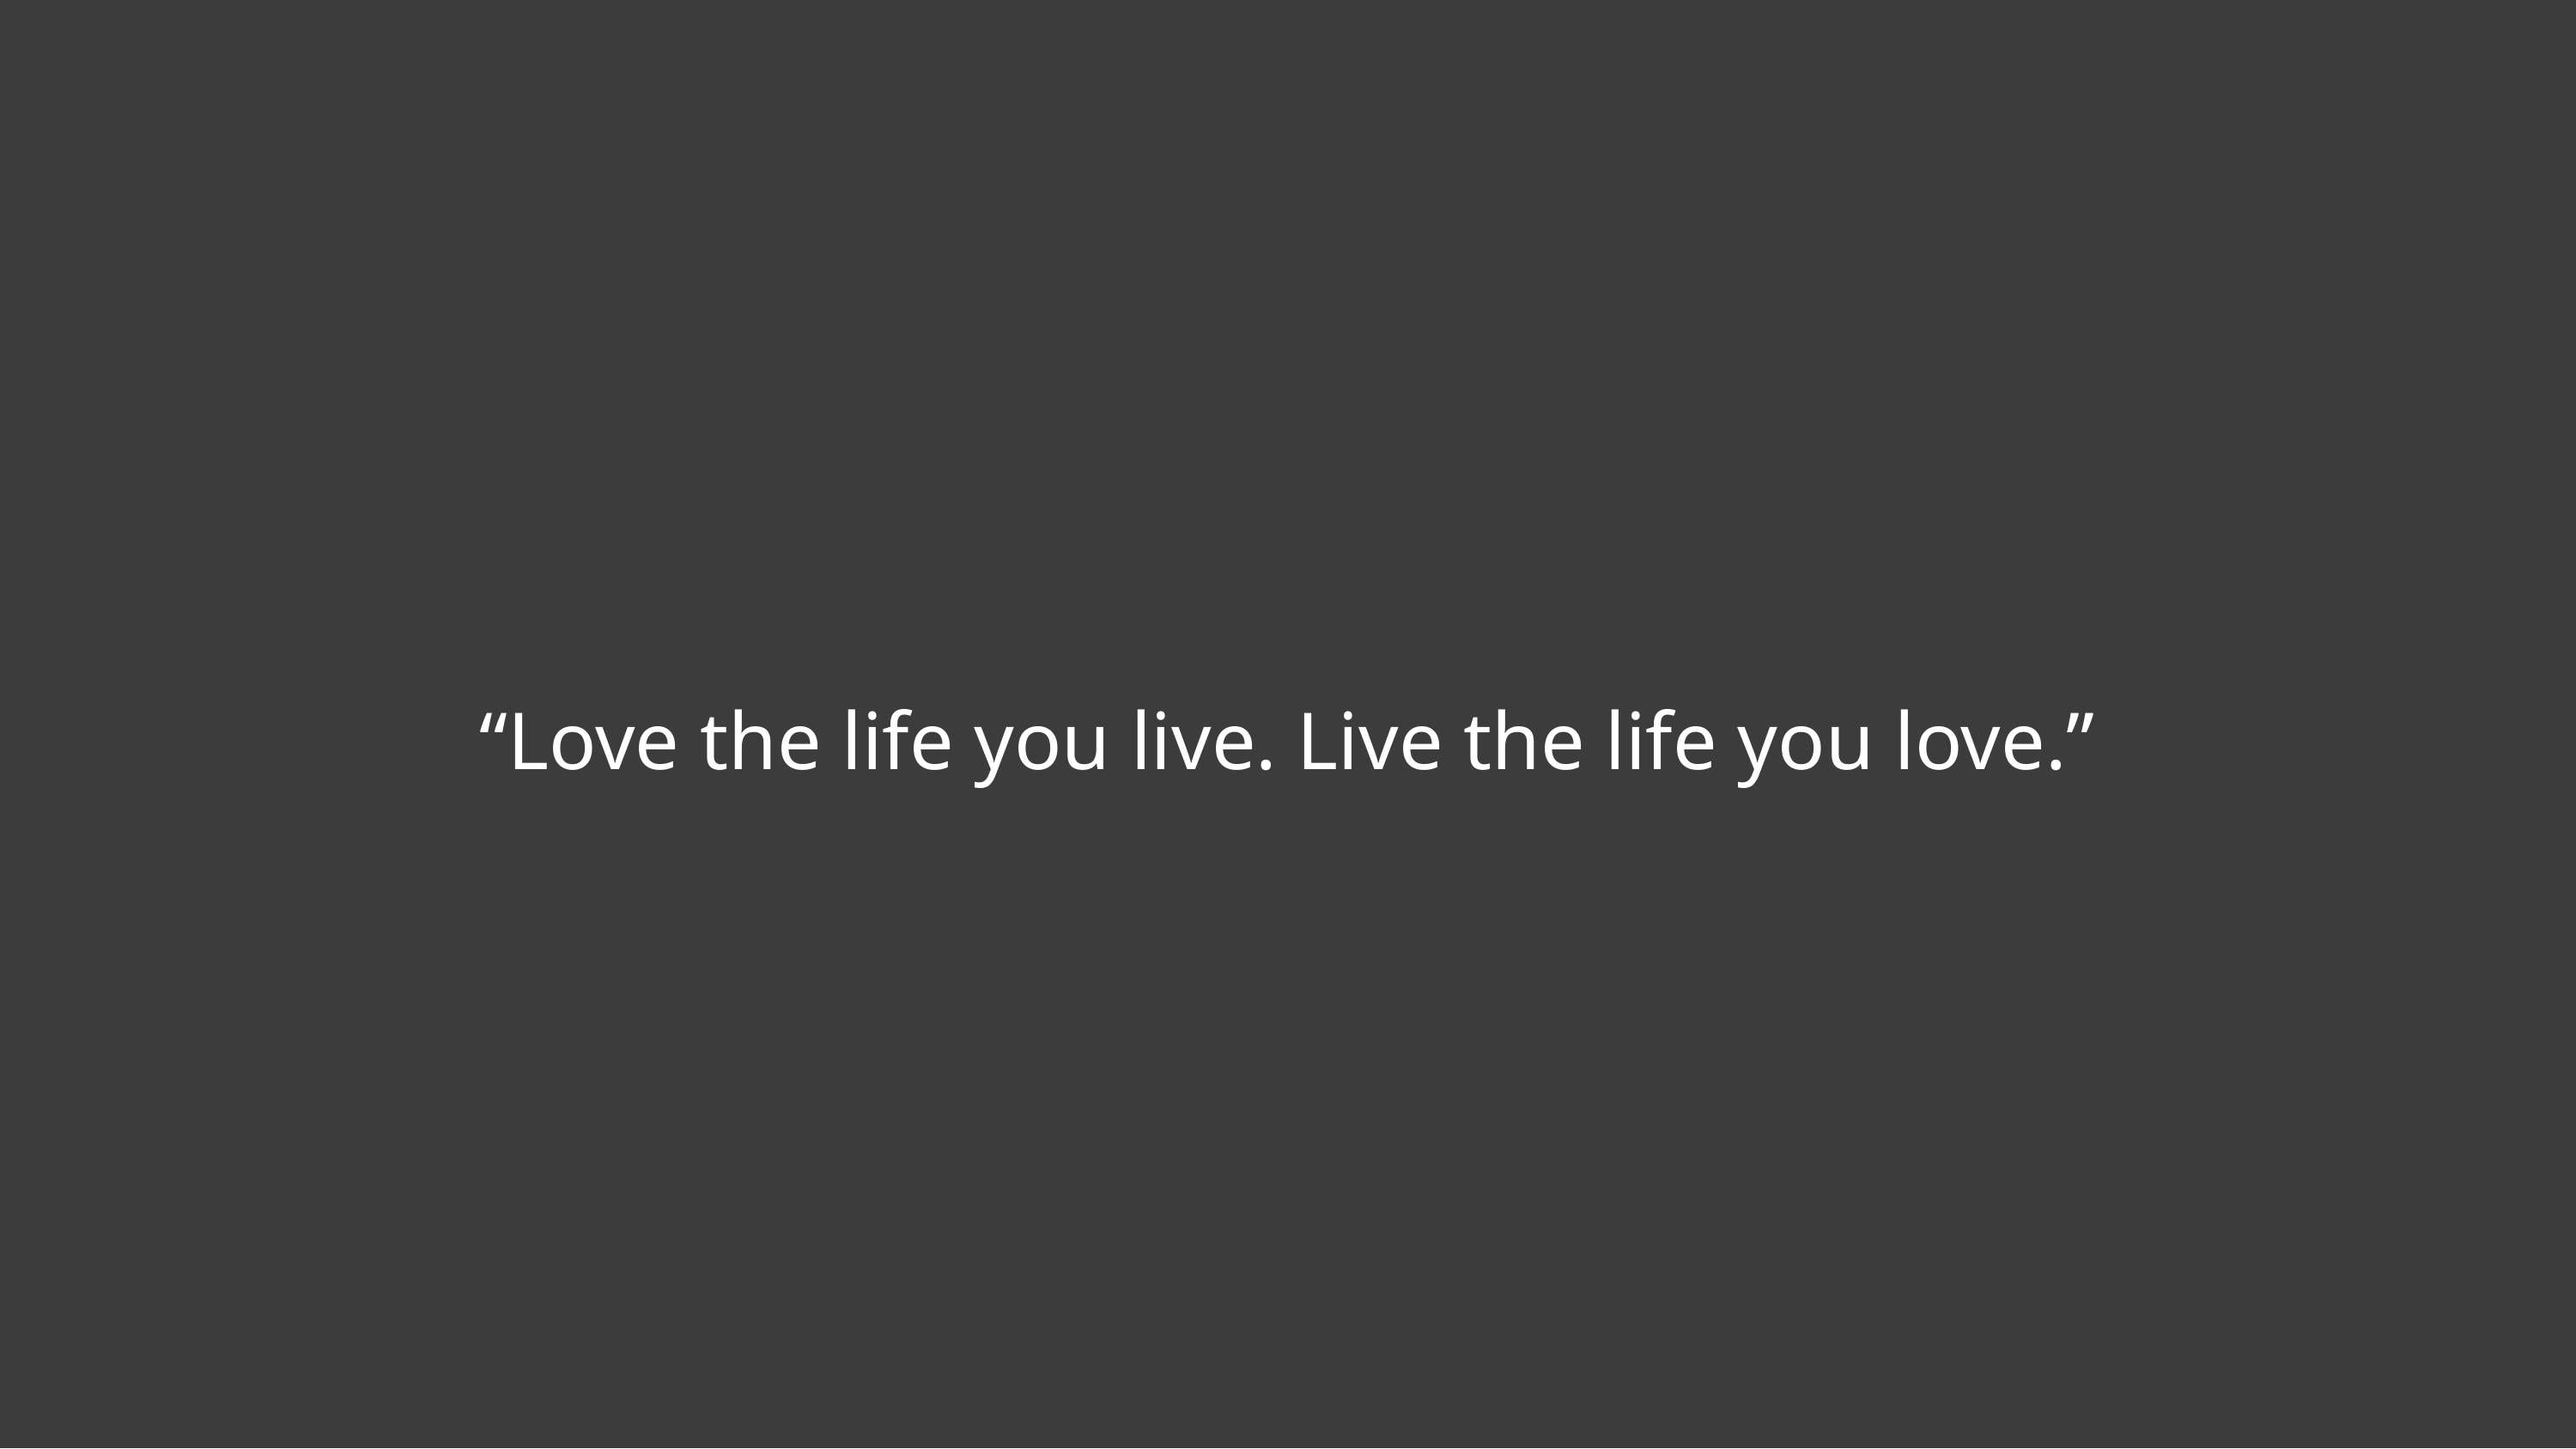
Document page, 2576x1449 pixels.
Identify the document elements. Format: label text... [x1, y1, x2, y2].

title “Love the life you live. Live the life you love.” [425, 460, 2151, 988]
